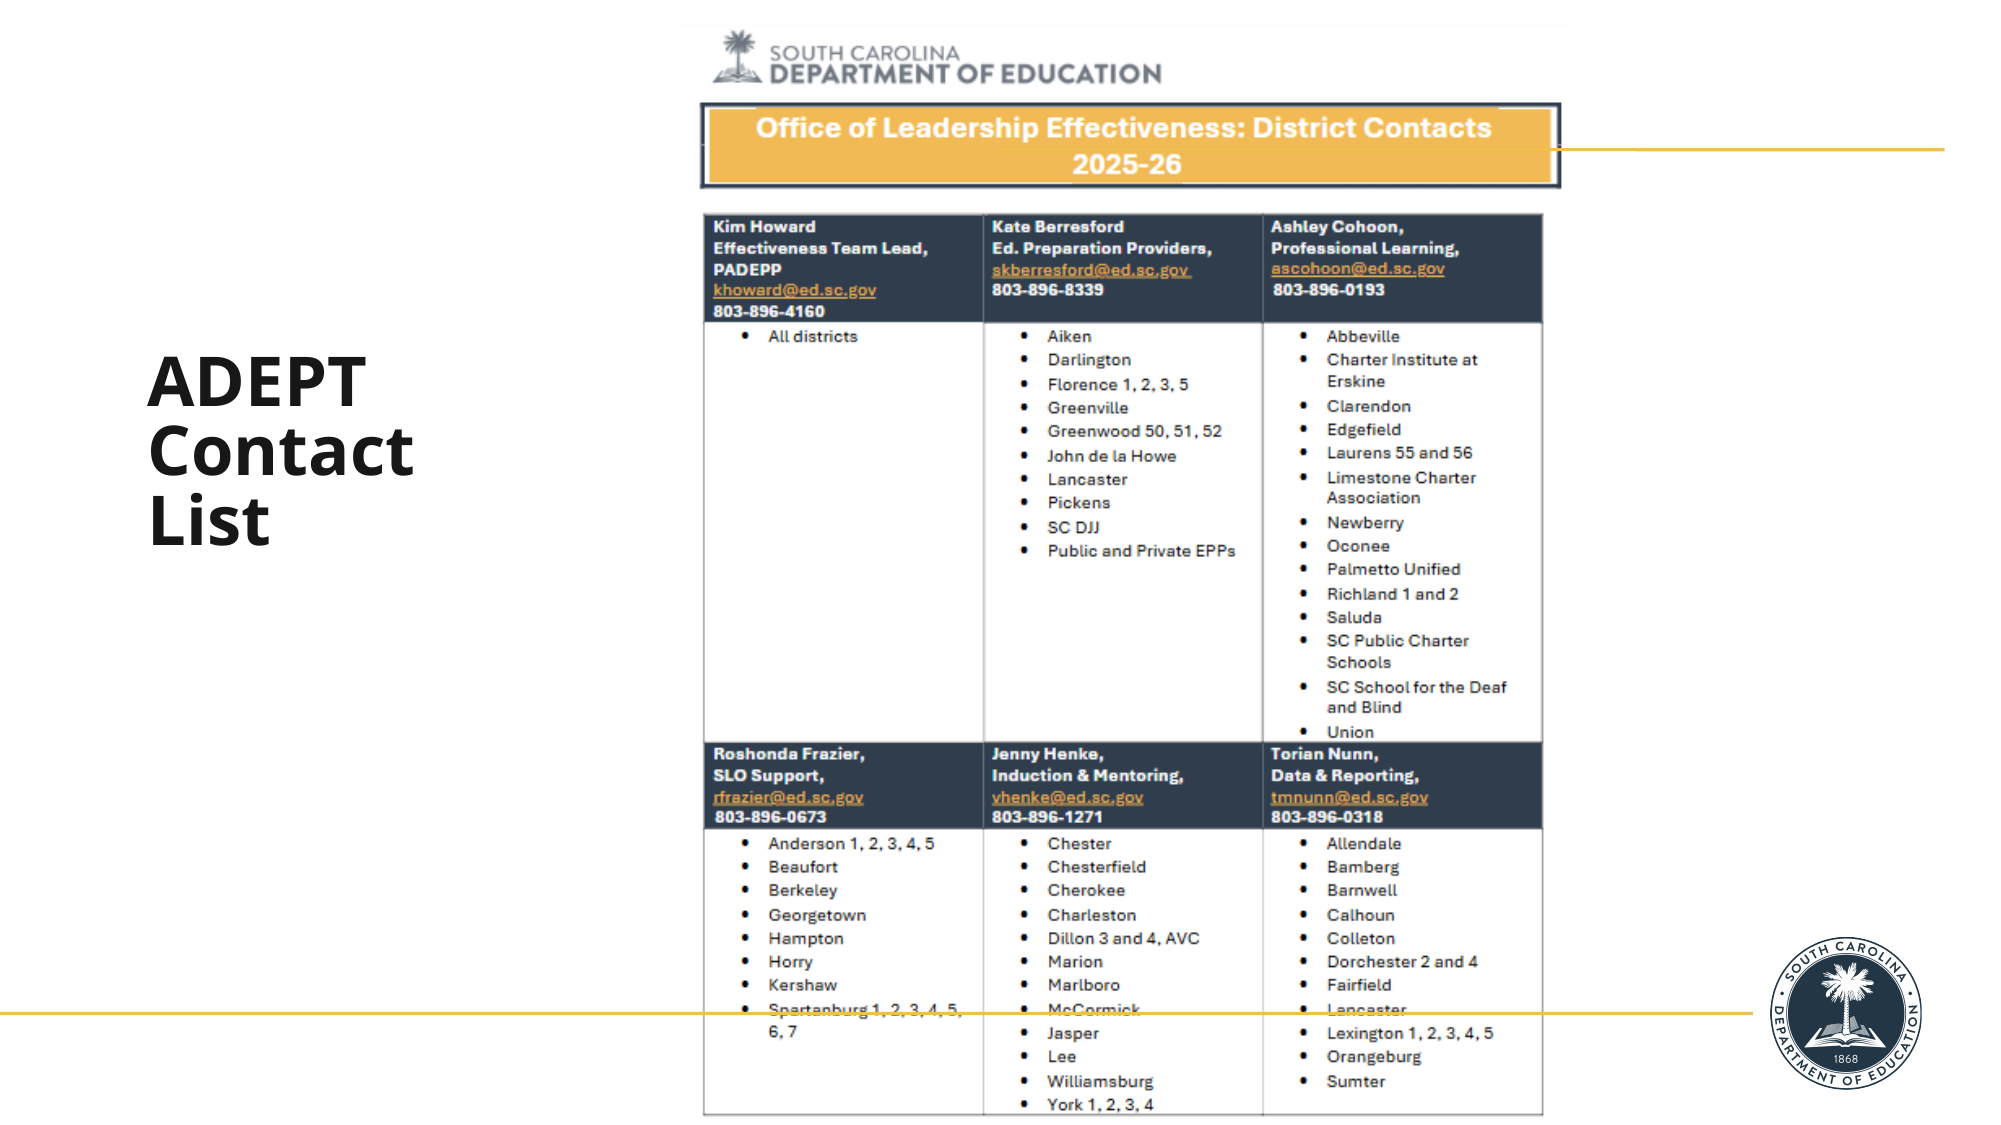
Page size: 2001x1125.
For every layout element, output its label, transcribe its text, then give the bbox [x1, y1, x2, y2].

title ADEPT Contact List [147, 350, 476, 560]
picture [678, 23, 1573, 1125]
text_box [1770, 937, 1922, 1090]
